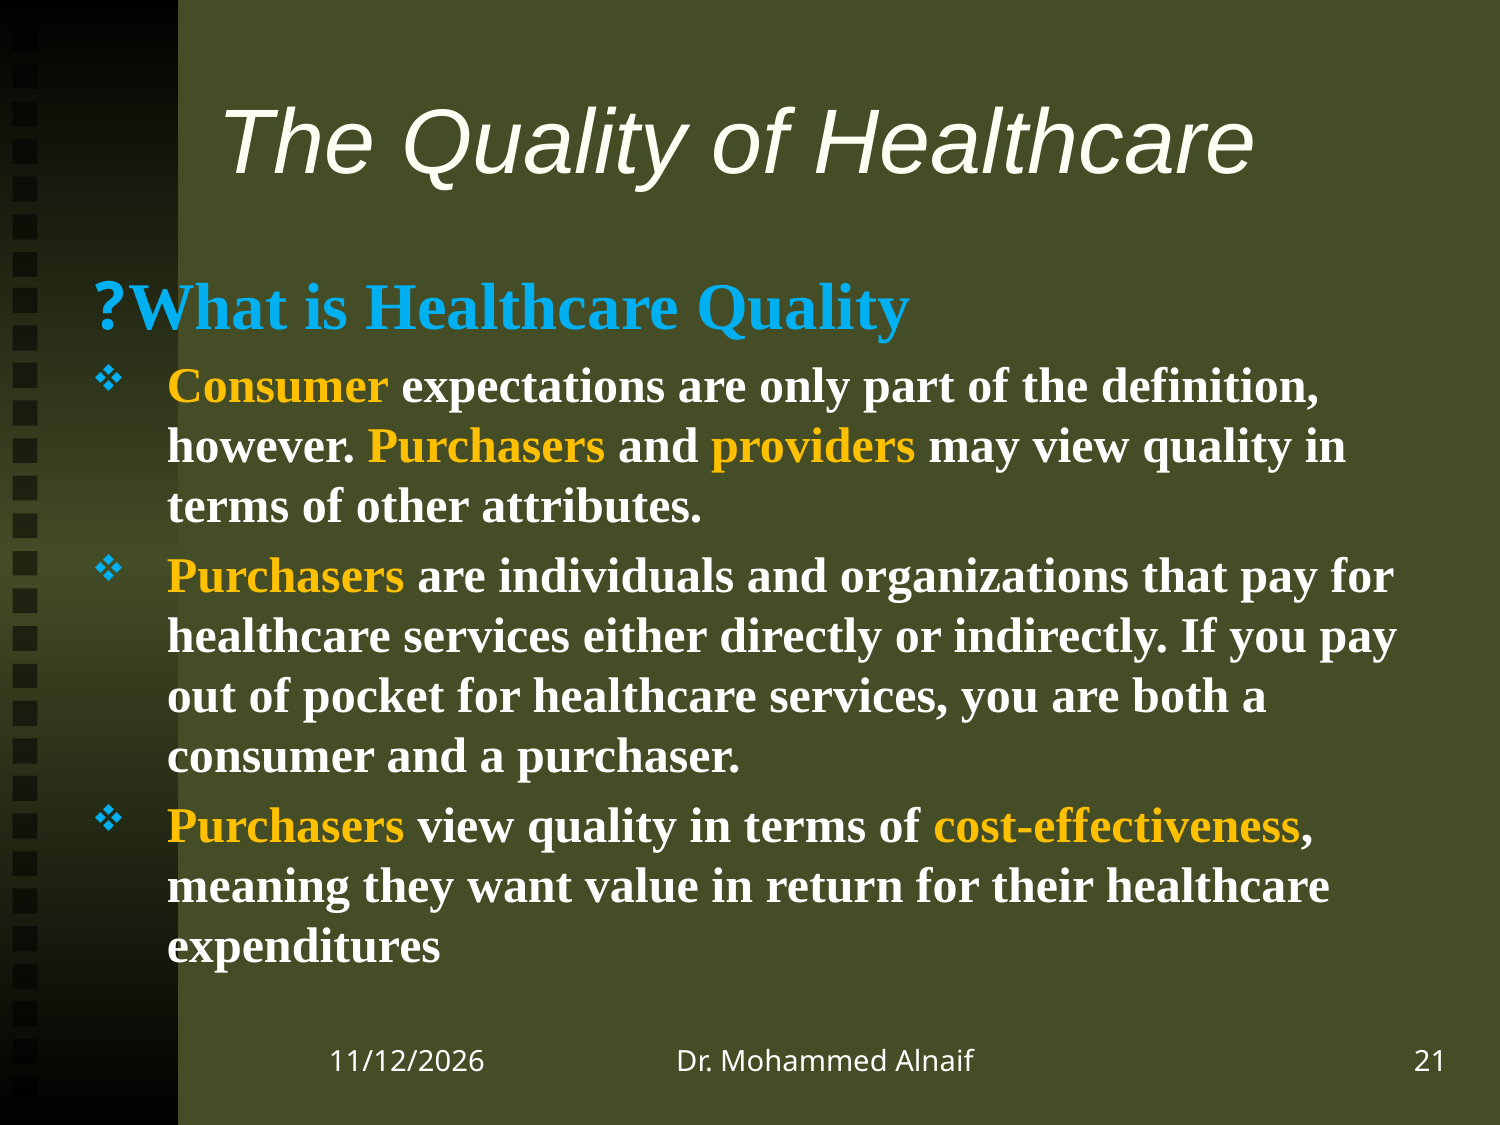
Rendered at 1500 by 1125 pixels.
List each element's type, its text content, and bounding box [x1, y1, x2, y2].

subtitle What is Healthcare Quality? Consumer expectations are only part of the definition, however. Purchasers and providers may view quality in terms of other attributes. Purchasers are individuals and organizations that pay for healthcare services either directly or indirectly. If you pay out of pocket for healthcare services, you are both a consumer and a purchaser. Purchasers view quality in terms of cost-effectiveness, meaning they want value in return for their healthcare expenditures [76, 255, 1448, 1000]
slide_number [187, 1024, 501, 1101]
slide_number 21 [1149, 1024, 1463, 1101]
footer Dr. Mohammed Alnaif [587, 1024, 1063, 1101]
title The Quality of Healthcare [100, 42, 1376, 231]
